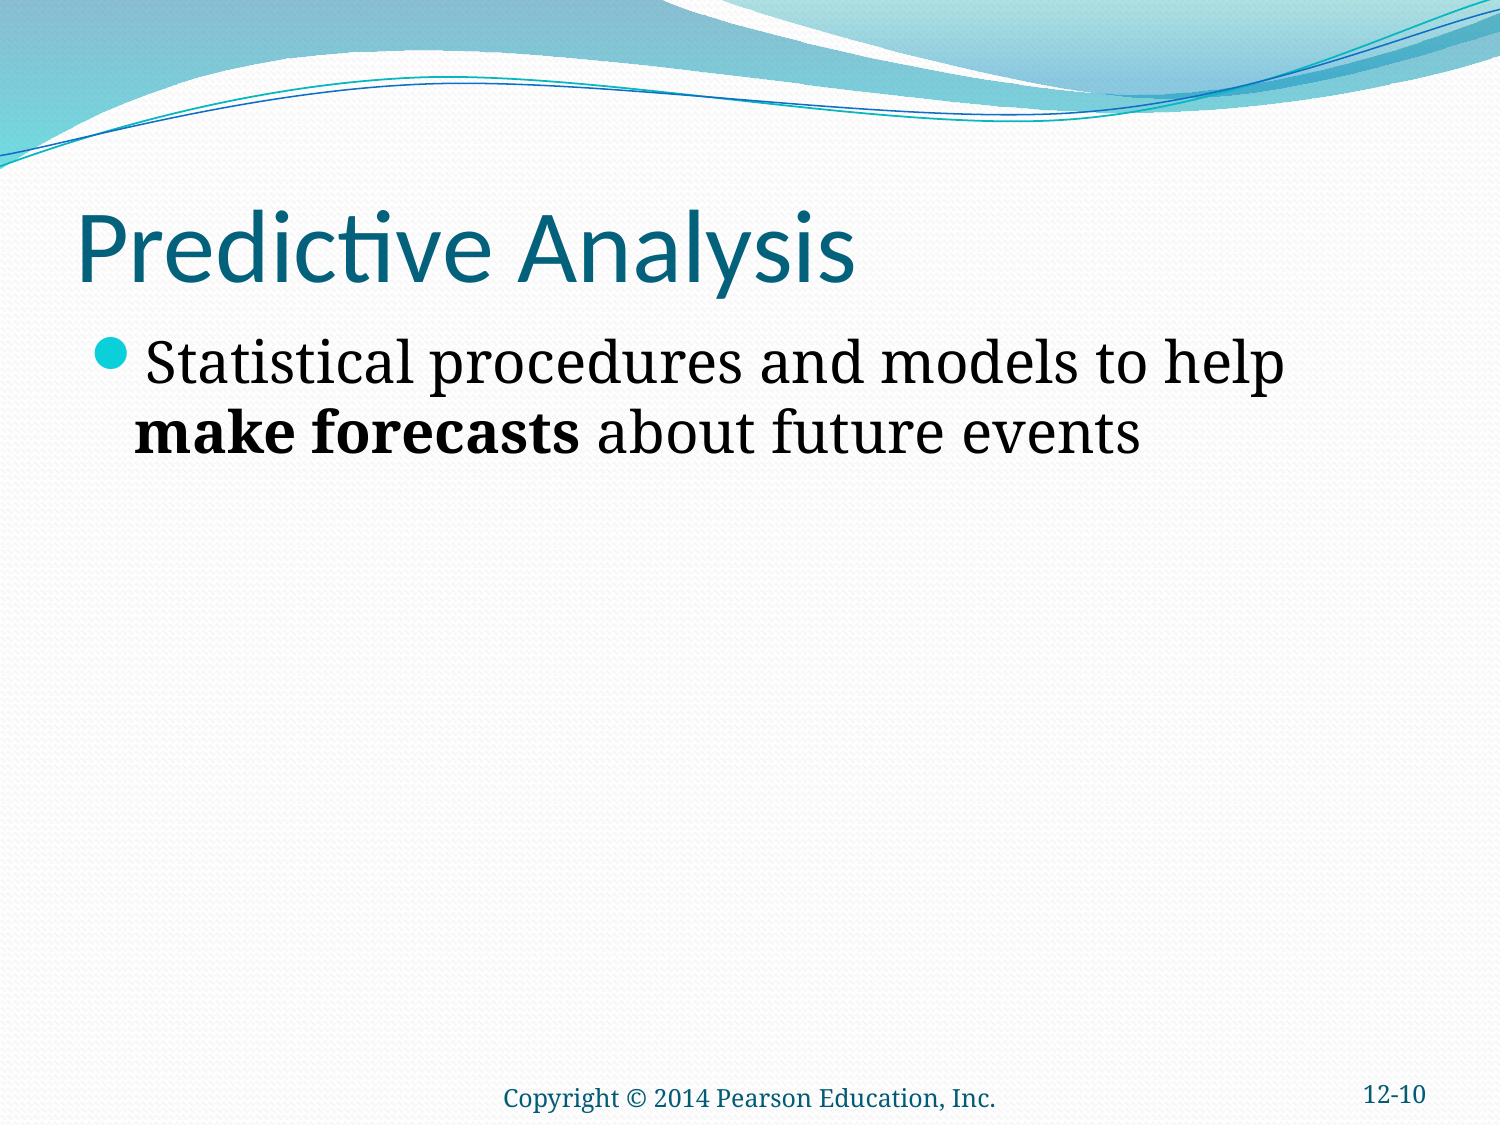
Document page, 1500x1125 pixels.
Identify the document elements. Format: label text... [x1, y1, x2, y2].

list Statistical procedures and models to help make forecasts about future events [74, 317, 1426, 1038]
title Predictive Analysis [74, 115, 1426, 304]
